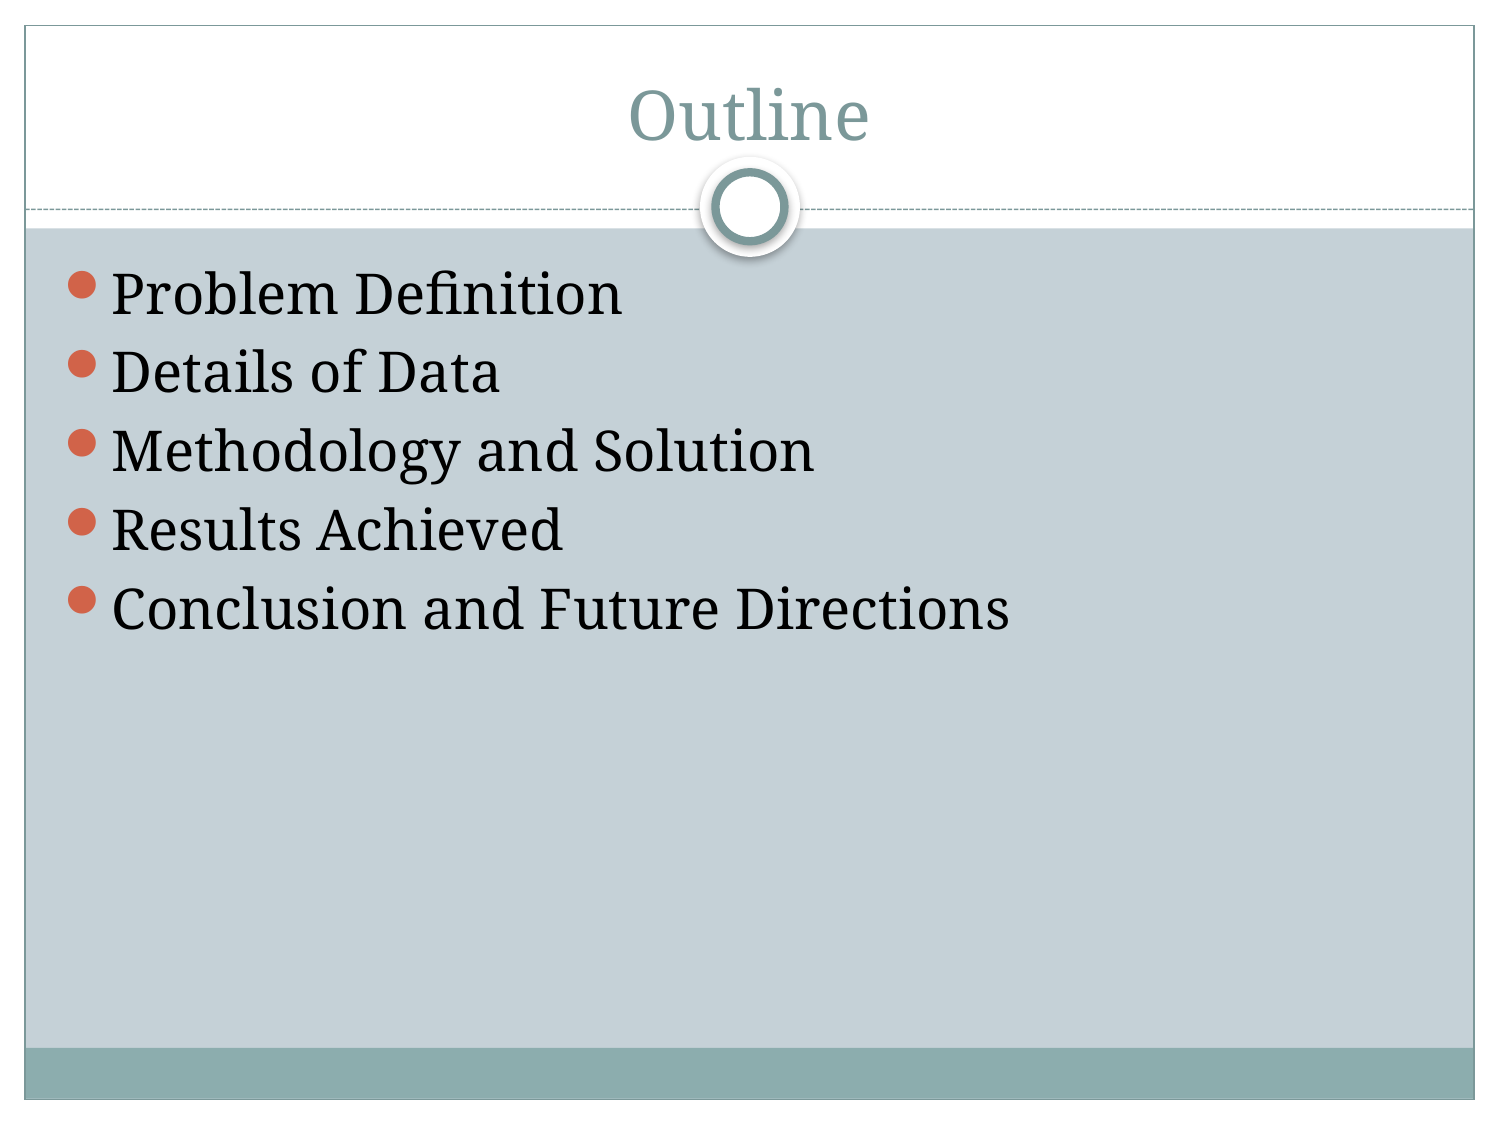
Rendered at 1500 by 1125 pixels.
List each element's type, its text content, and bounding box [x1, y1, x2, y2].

title Outline [49, 37, 1450, 162]
list Problem Definition Details of Data Methodology and Solution Results Achieved Conclusion and Future Directions [49, 250, 1445, 1001]
